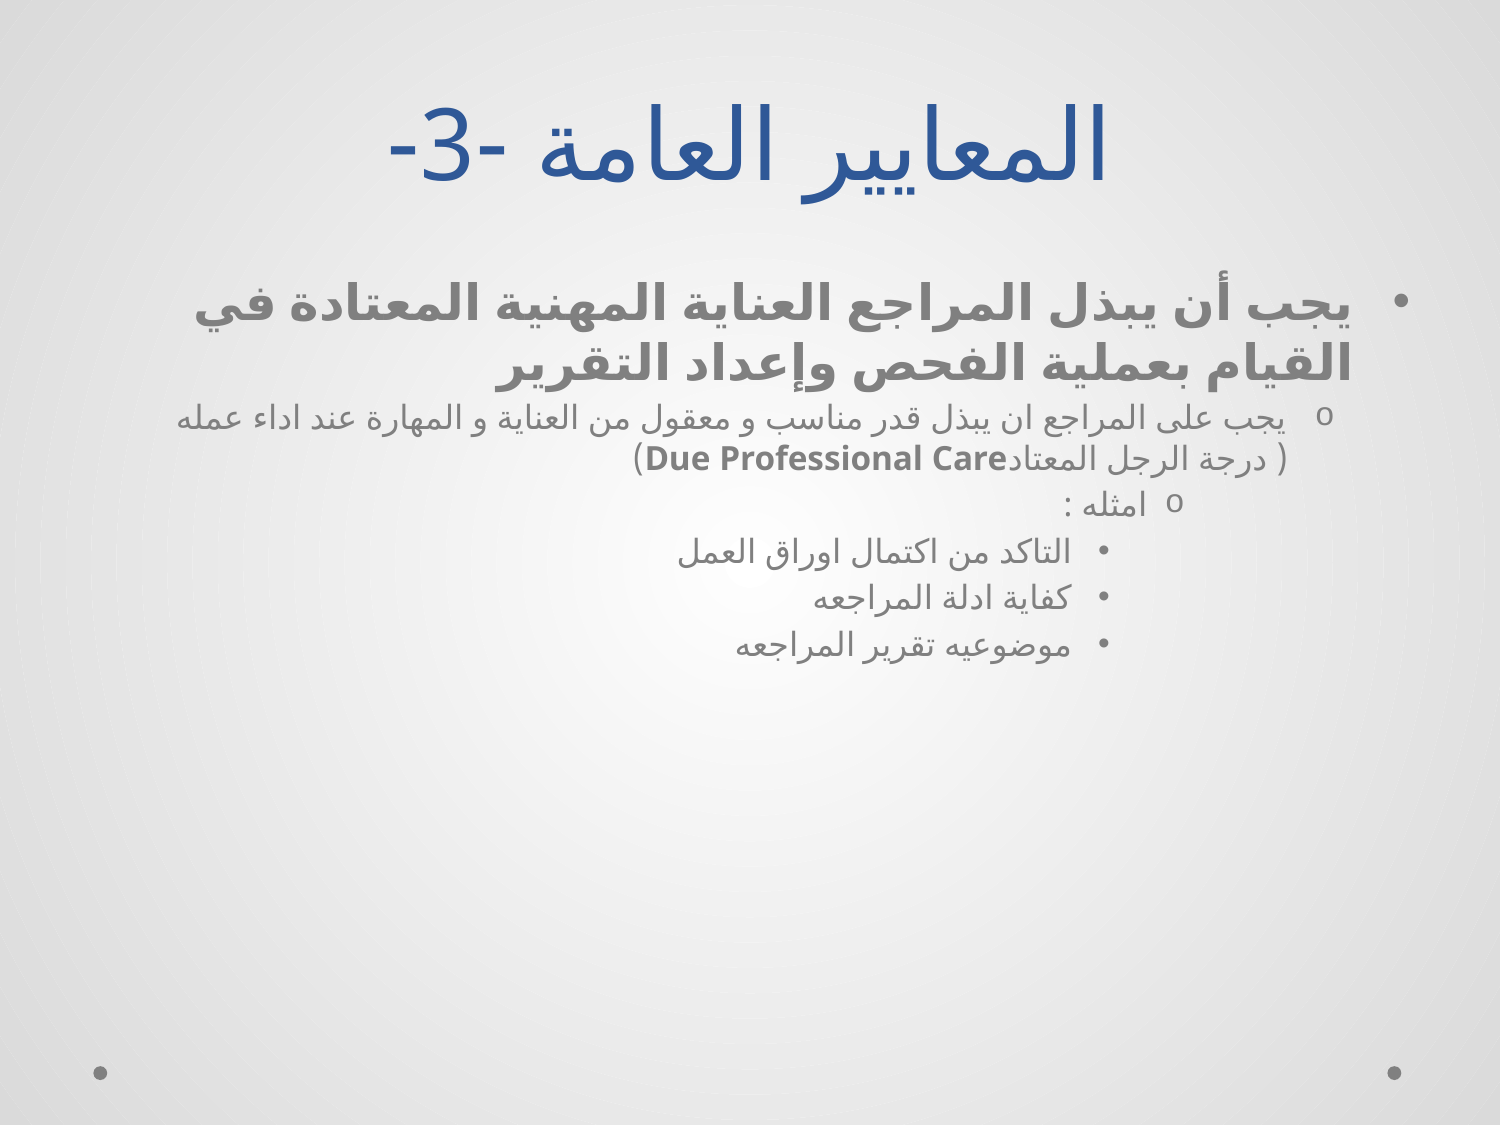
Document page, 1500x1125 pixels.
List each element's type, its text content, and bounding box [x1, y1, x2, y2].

list يجب أن يبذل المراجع العناية المهنية المعتادة في القيام بعملية الفحص وإعداد التقرير يجب على المراجع ان يبذل قدر مناسب و معقول من العناية و المهارة عند اداء عمله ( درجة الرجل المعتادDue Professional Care) امثله : التاكد من اكتمال اوراق العمل كفاية ادلة المراجعه موضوعيه تقرير المراجعه [75, 262, 1425, 1005]
title المعايير العامة -3- [75, 0, 1425, 209]
